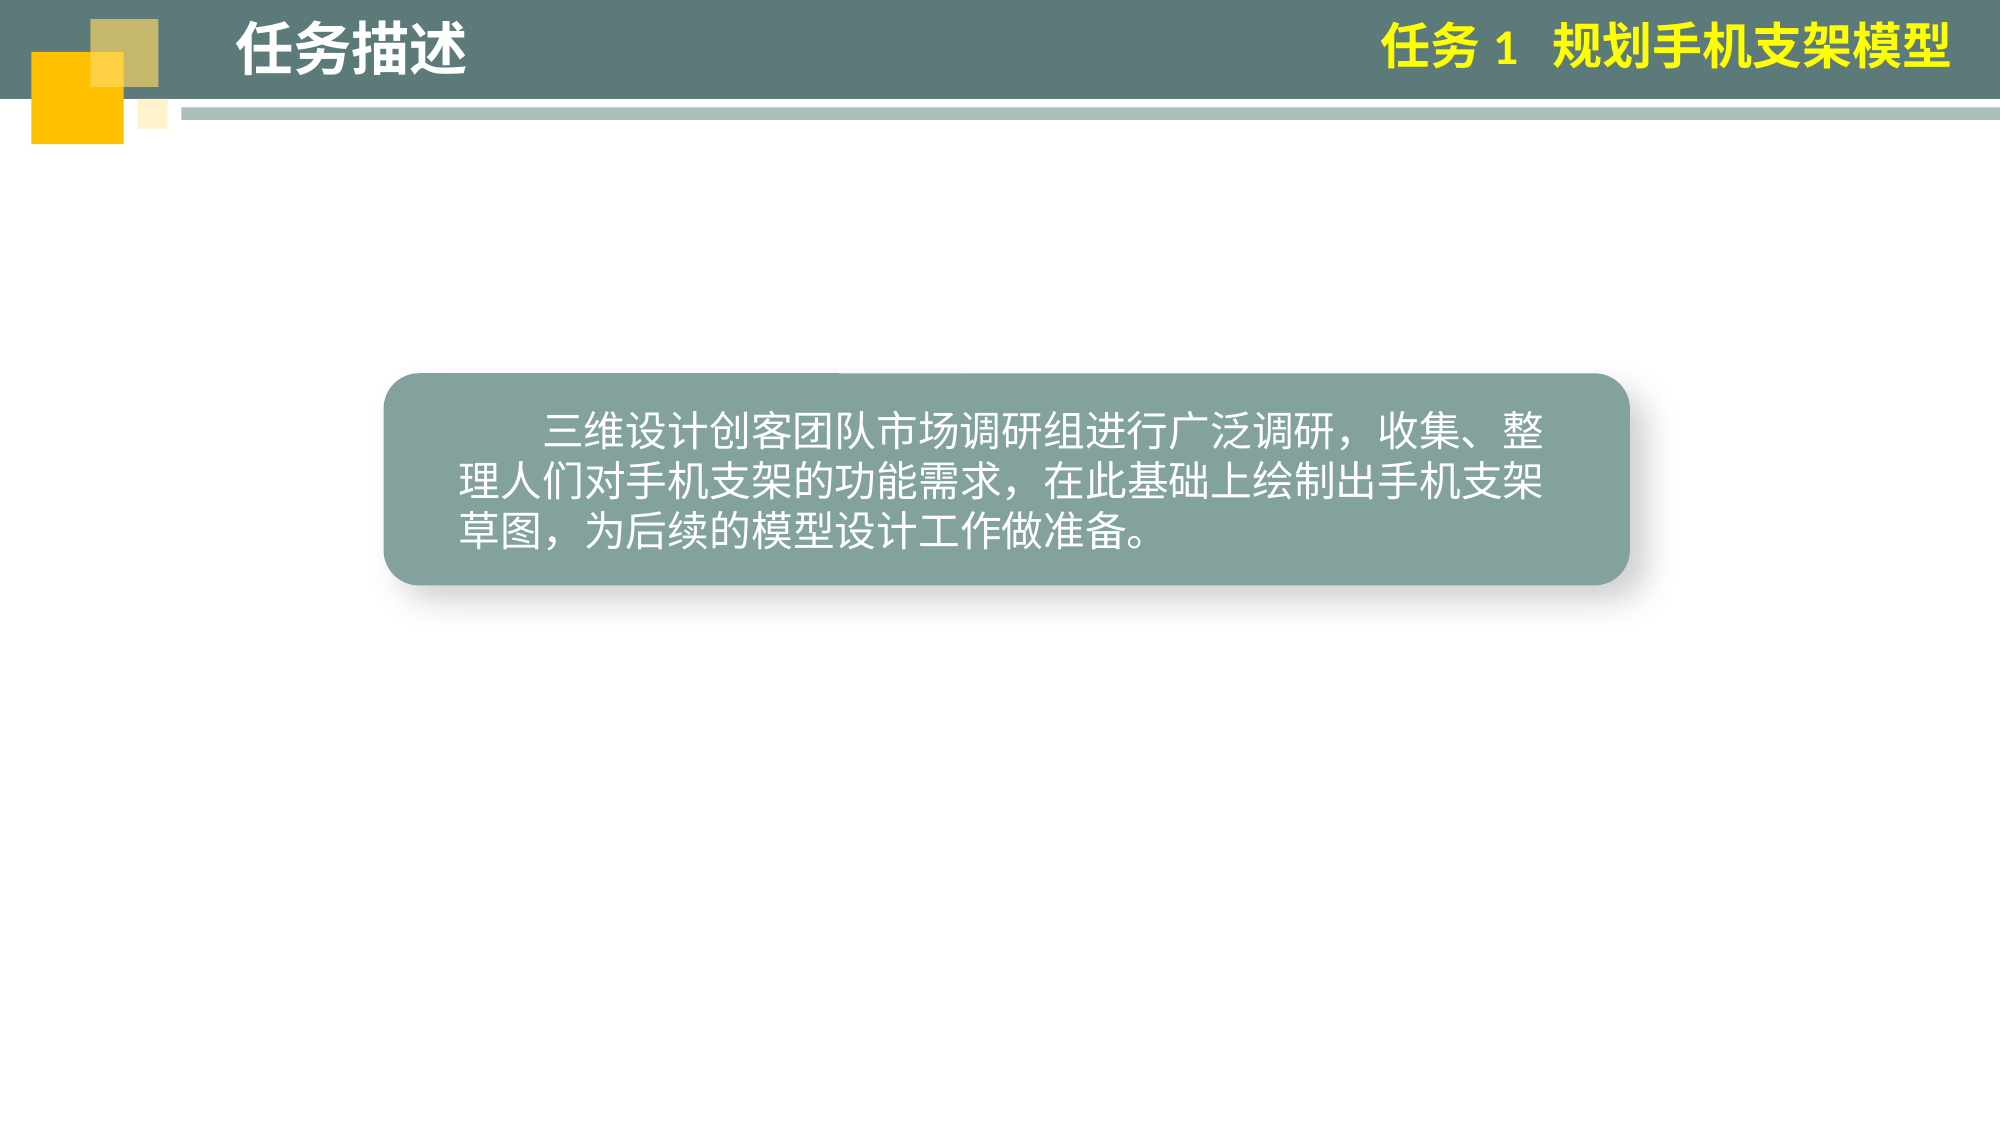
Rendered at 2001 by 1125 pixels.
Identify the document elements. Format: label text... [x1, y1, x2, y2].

text_box [383, 373, 1630, 586]
text_box 三维设计创客团队市场调研组进行广泛调研，收集、整理人们对手机支架的功能需求，在此基础上绘制出手机支架草图，为后续的模型设计工作做准备。 [444, 397, 1593, 562]
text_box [0, 0, 2000, 145]
